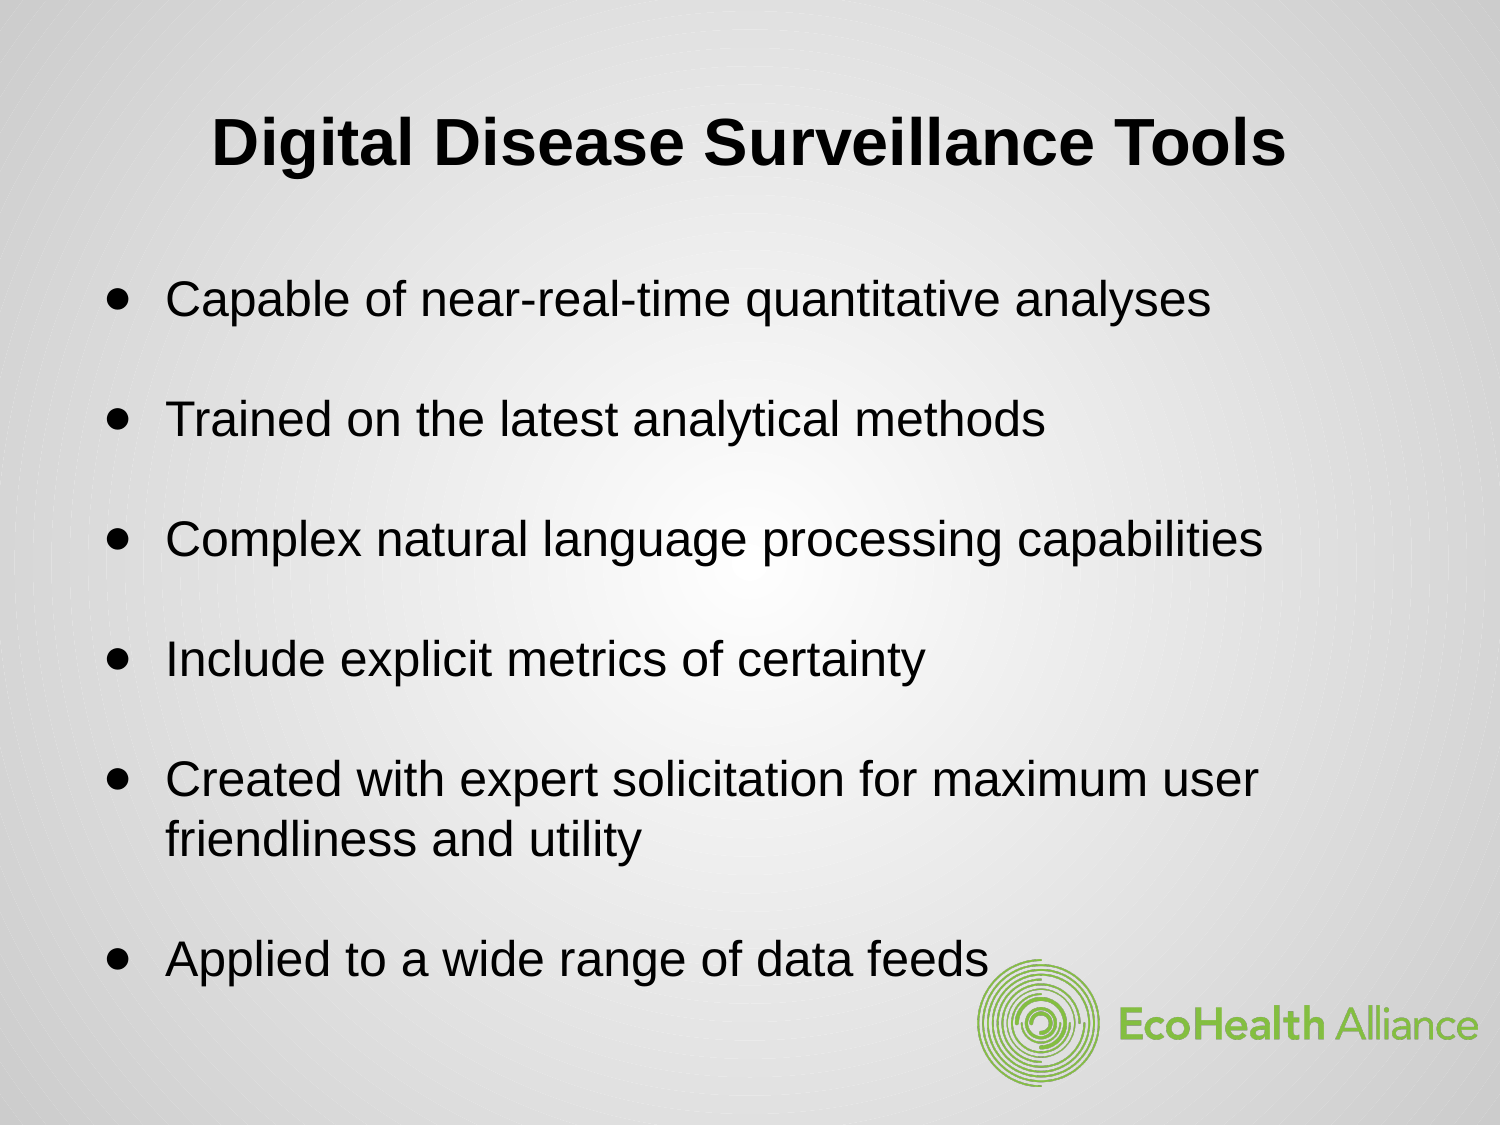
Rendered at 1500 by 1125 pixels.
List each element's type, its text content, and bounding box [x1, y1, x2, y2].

text_box Capable of near-real-time quantitative analyses Trained on the latest analytical methods Complex natural language processing capabilities Include explicit metrics of certainty Created with expert solicitation for maximum user friendliness and utility Applied to a wide range of data feeds [74, 190, 1353, 934]
picture [977, 959, 1478, 1088]
title Digital Disease Surveillance Tools [75, 45, 1425, 233]
